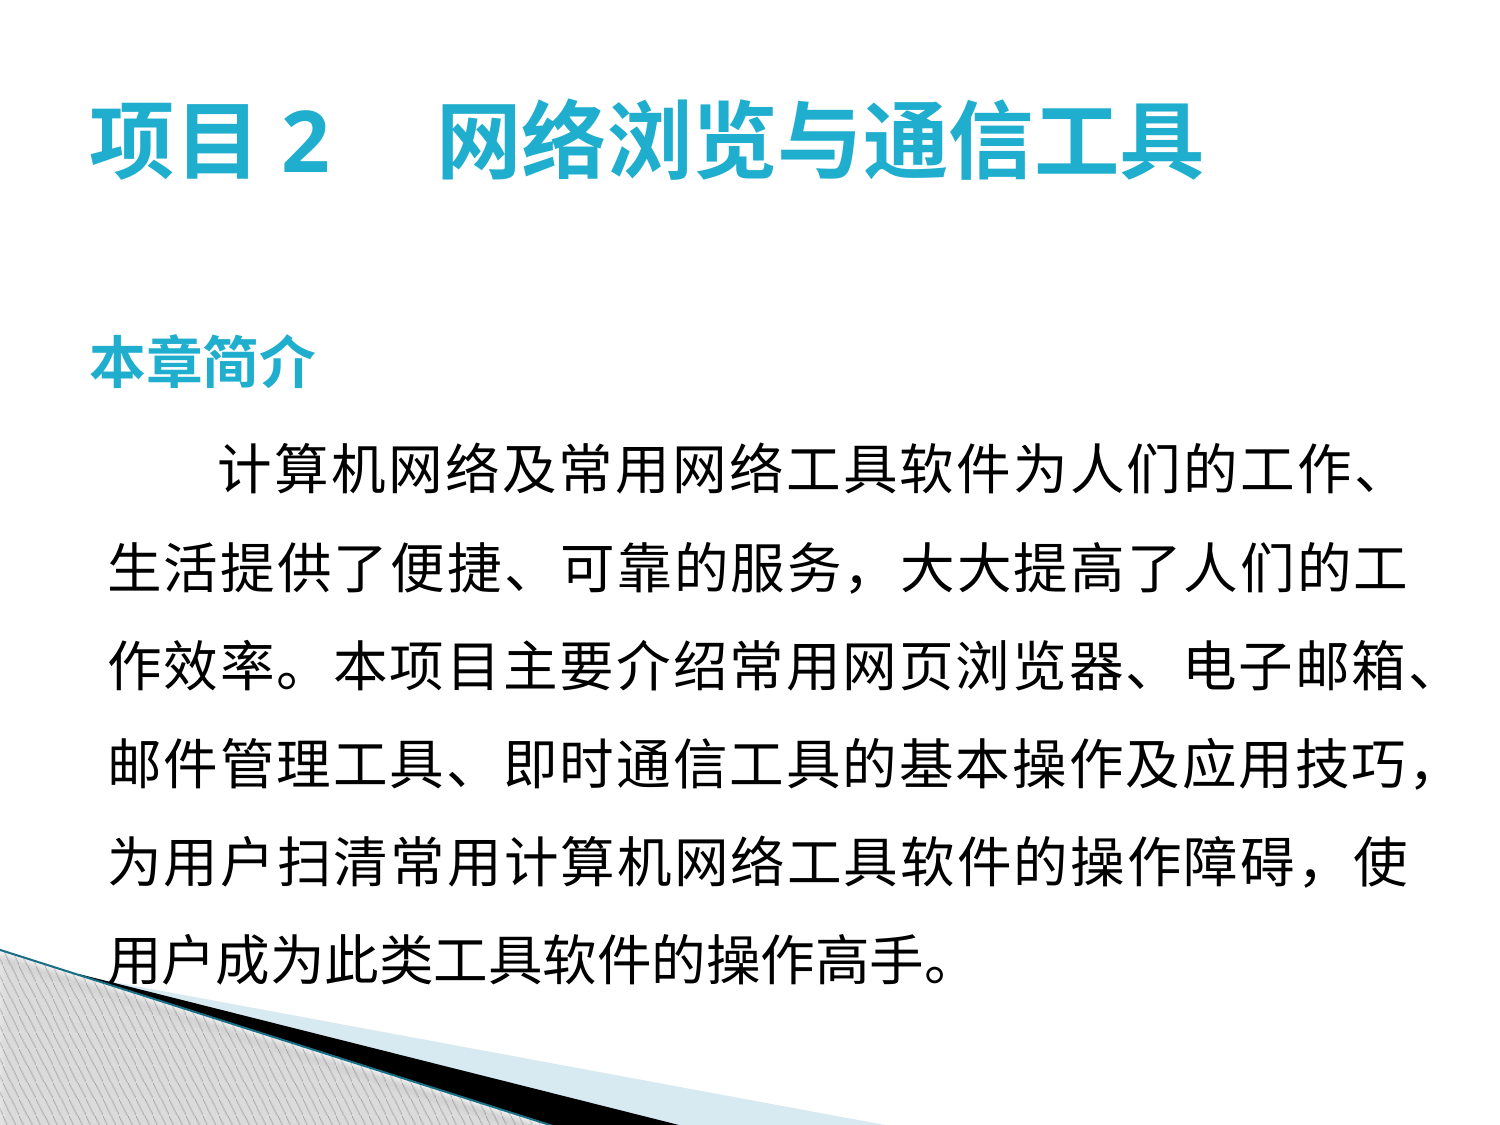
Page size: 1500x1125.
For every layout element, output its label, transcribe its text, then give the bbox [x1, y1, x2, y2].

list 本章简介 计算机网络及常用网络工具软件为人们的工作、生活提供了便捷、可靠的服务，大大提高了人们的工作效率。本项目主要介绍常用网页浏览器、电子邮箱、邮件管理工具、即时通信工具的基本操作及应用技巧，为用户扫清常用计算机网络工具软件的操作障碍，使用户成为此类工具软件的操作高手。 [75, 278, 1425, 1000]
title 项目2 网络浏览与通信工具 [75, 45, 1425, 233]
